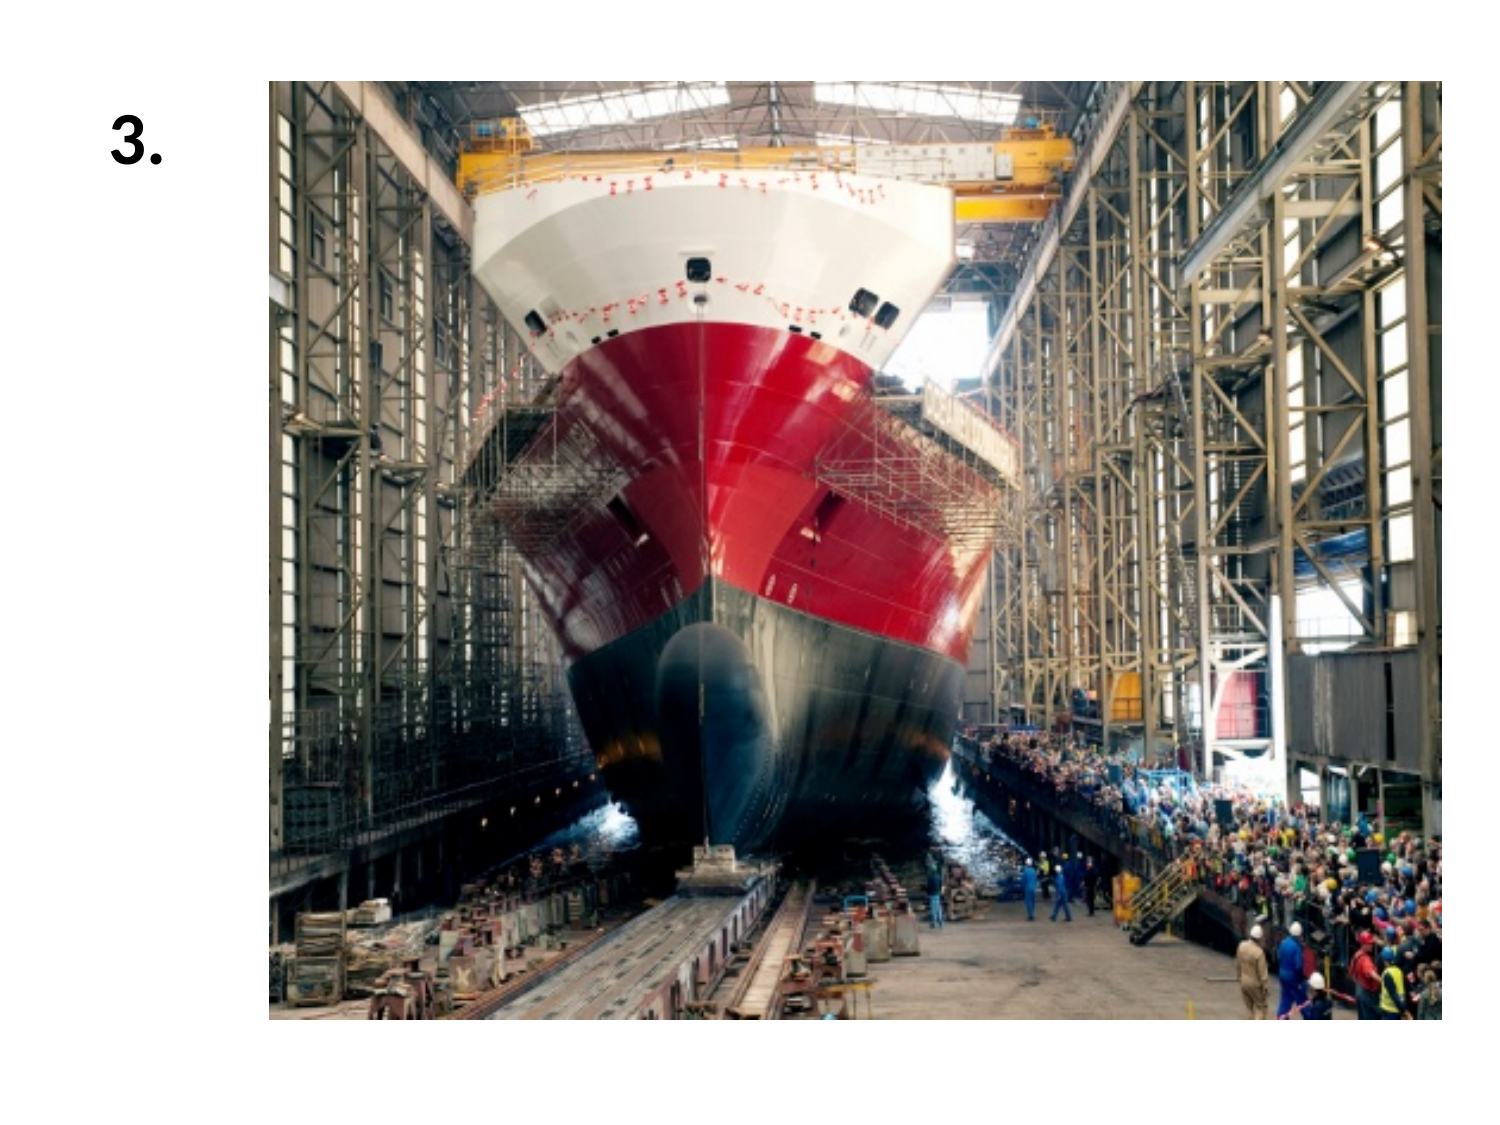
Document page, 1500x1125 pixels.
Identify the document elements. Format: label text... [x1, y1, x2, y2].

text_box 3. [93, 81, 188, 187]
picture [269, 81, 1442, 1020]
